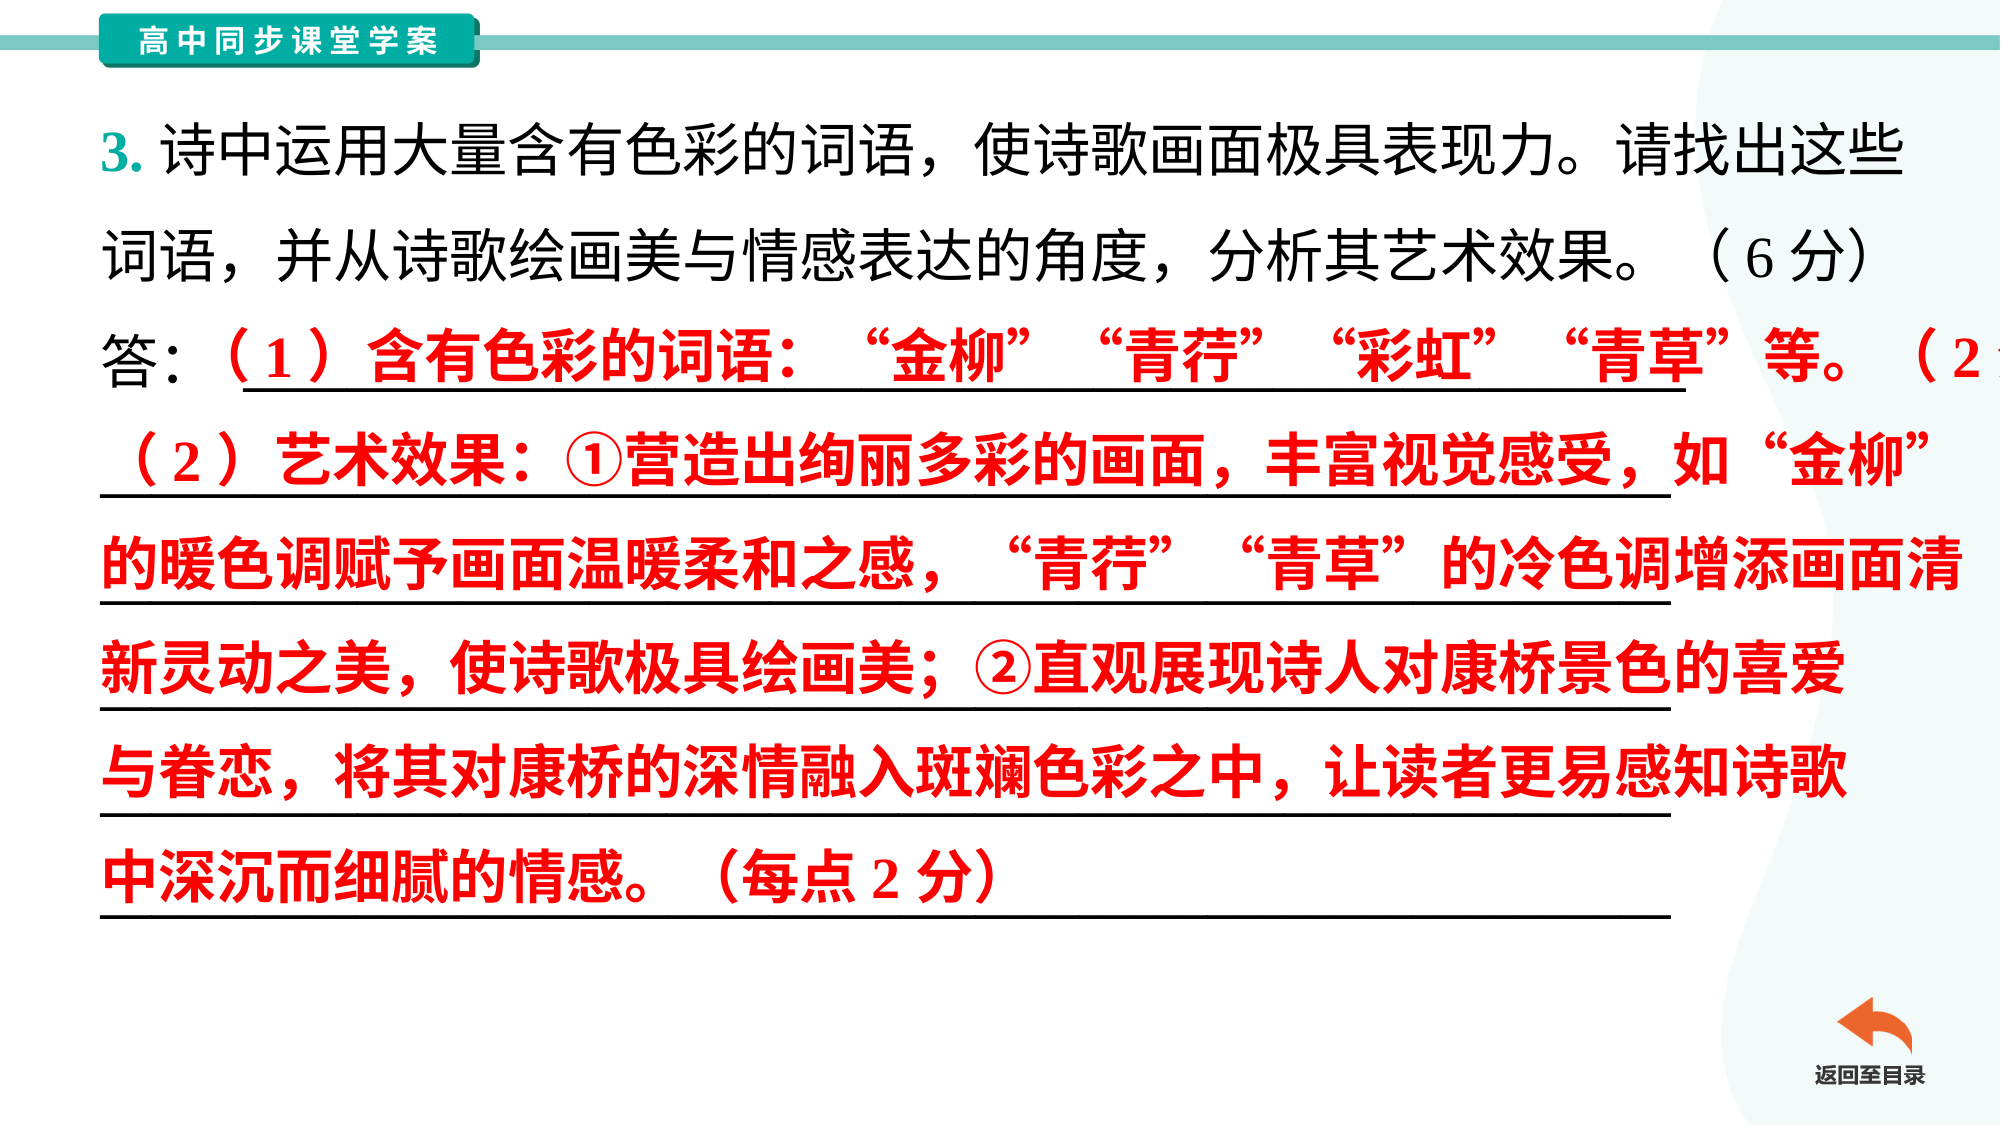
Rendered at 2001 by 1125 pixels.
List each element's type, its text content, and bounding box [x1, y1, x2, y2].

text_box 3.诗中运用大量含有色彩的词语，使诗歌画面极具表现力。请找出这些 词语，并从诗歌绘画美与情感表达的角度，分析其艺术效果。（6分） 答： ________________________________________________________ _____________________________________________________________ _____________________________________________________________ _____________________________________________________________ _____________________________________________________________ _____________________________________________________________ [100, 898, 1899, 907]
picture [0, 0, 2000, 1125]
text_box 3.诗中运用大量含有色彩的词语，使诗歌画面极具表现力。请找出这些 词语，并从诗歌绘画美与情感表达的角度，分析其艺术效果。（6分） 答： ________________________________________________________ _____________________________________________________________ _____________________________________________________________ _____________________________________________________________ _____________________________________________________________ _____________________________________________________________ [100, 76, 1899, 284]
text_box （1）含有色彩的词语：“金柳”“青荇”“彩虹”“青草”等。（2分） （2）艺术效果：①营造出绚丽多彩的画面，丰富视觉感受，如“金柳” 的暖色调赋予画面温暖柔和之感，“青荇”“青草”的冷色调增添画面清 新灵动之美，使诗歌极具绘画美；②直观展现诗人对康桥景色的喜爱 与眷恋，将其对康桥的深情融入斑斓色彩之中，让读者更易感知诗歌 中深沉而细腻的情感。（每点2分） [100, 284, 1899, 898]
